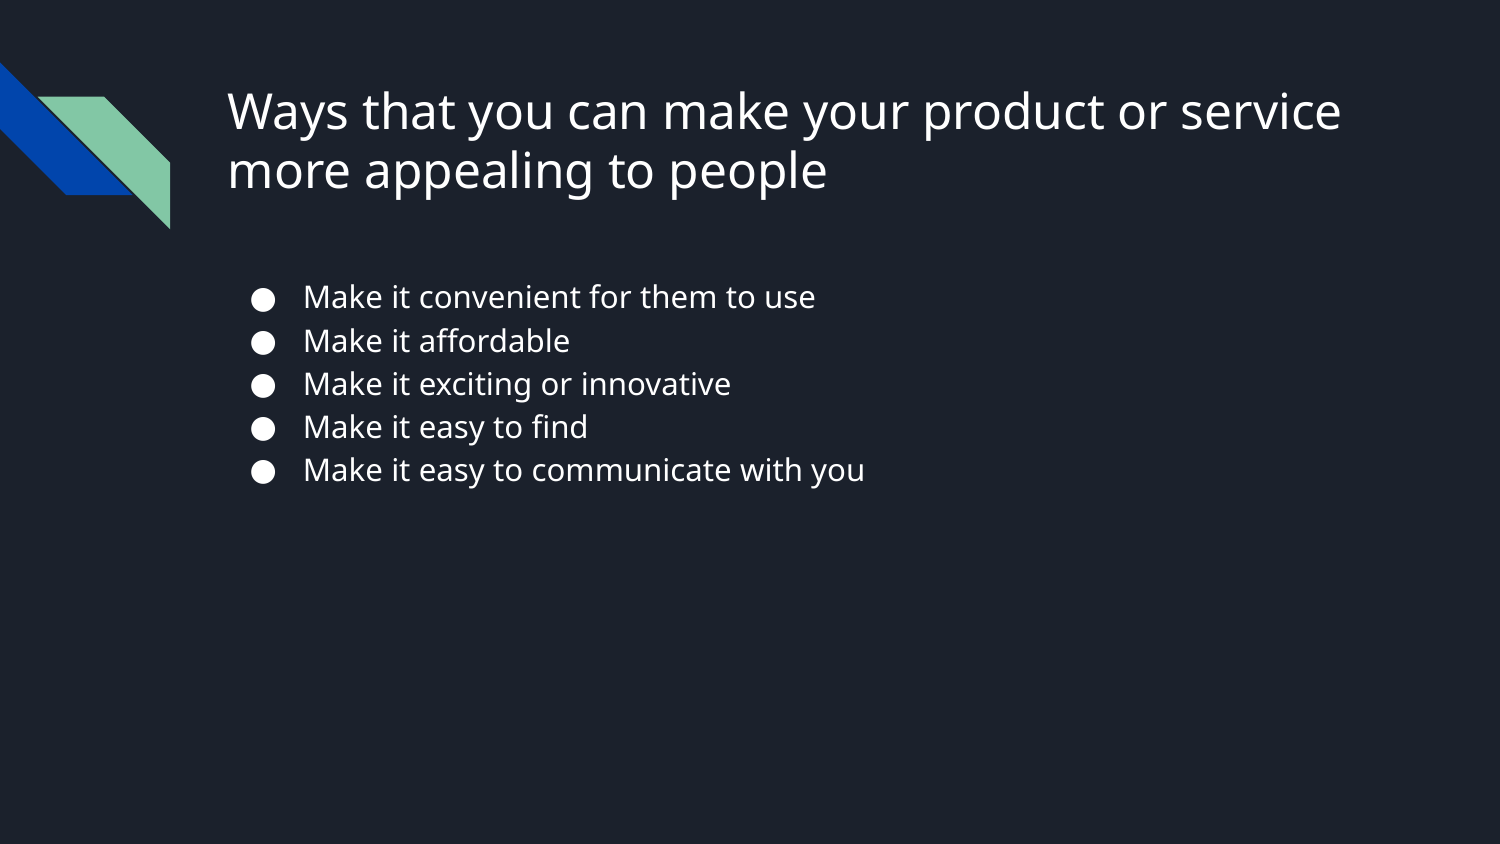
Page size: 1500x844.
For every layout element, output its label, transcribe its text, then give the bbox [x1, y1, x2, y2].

list Make it convenient for them to use Make it affordable Make it exciting or innovative Make it easy to find Make it easy to communicate with you [212, 257, 1368, 735]
title Ways that you can make your product or service more appealing to people [212, 64, 1368, 215]
